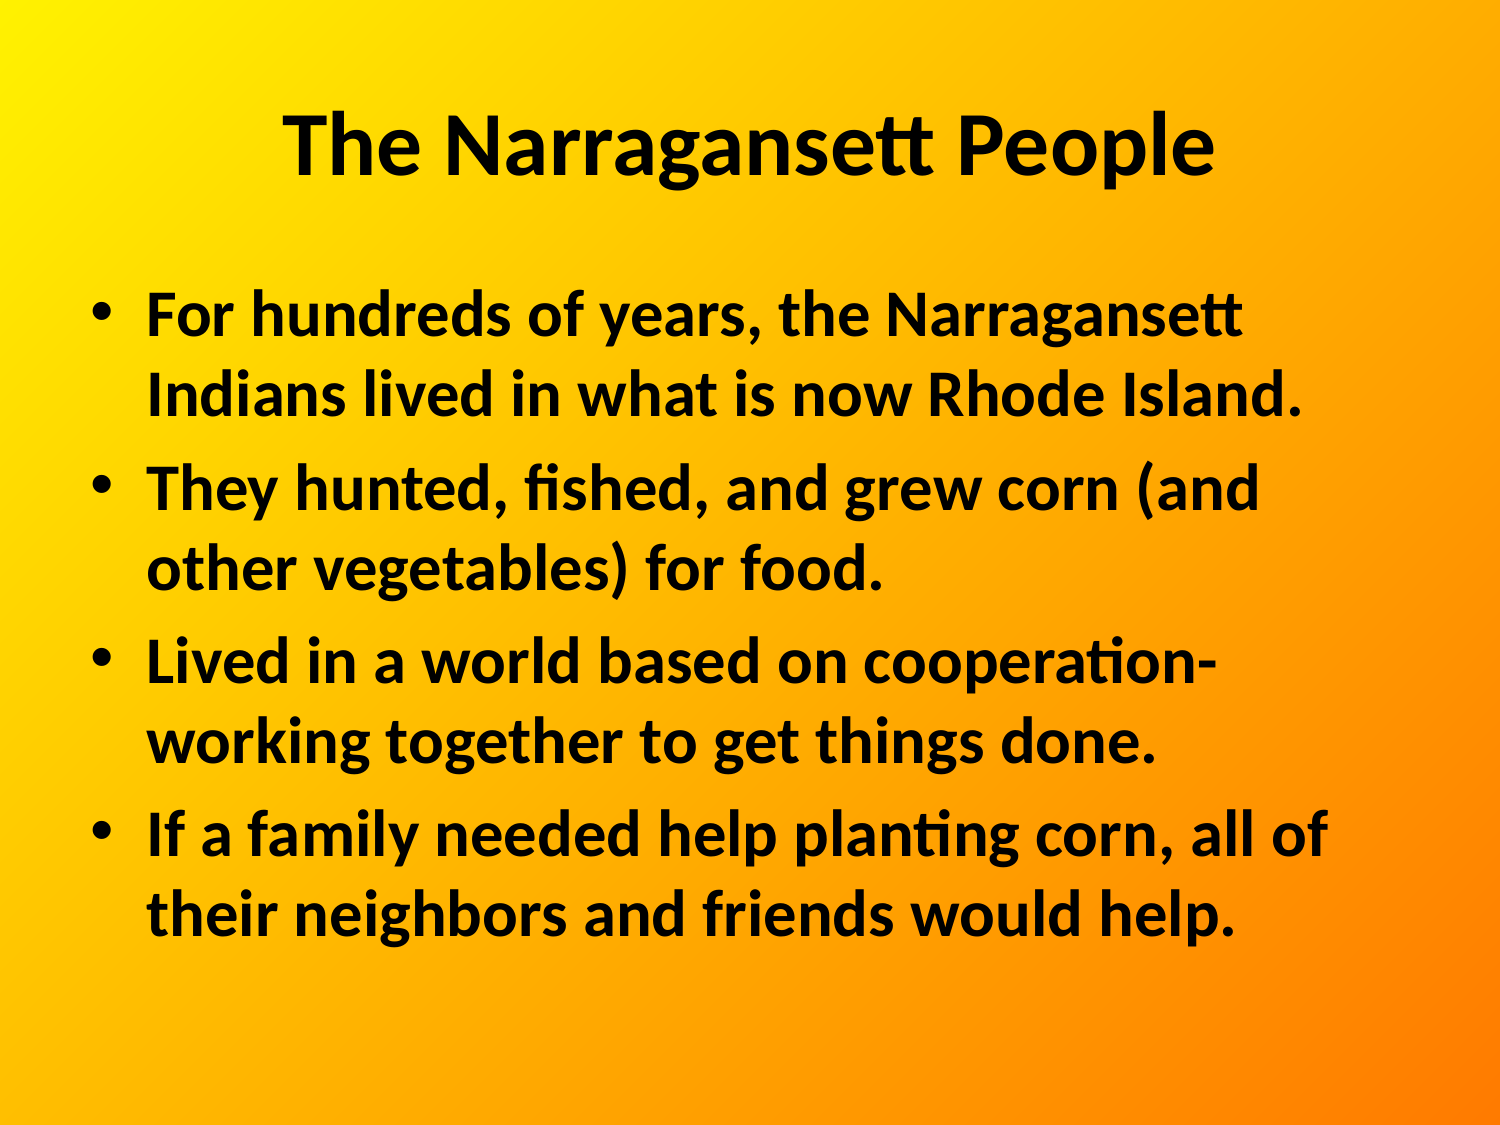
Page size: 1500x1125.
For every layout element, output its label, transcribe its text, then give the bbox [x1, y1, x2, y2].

list For hundreds of years, the Narragansett Indians lived in what is now Rhode Island. They hunted, fished, and grew corn (and other vegetables) for food. Lived in a world based on cooperation- working together to get things done. If a family needed help planting corn, all of their neighbors and friends would help. [74, 262, 1426, 1006]
title The Narragansett People [74, 44, 1426, 233]
